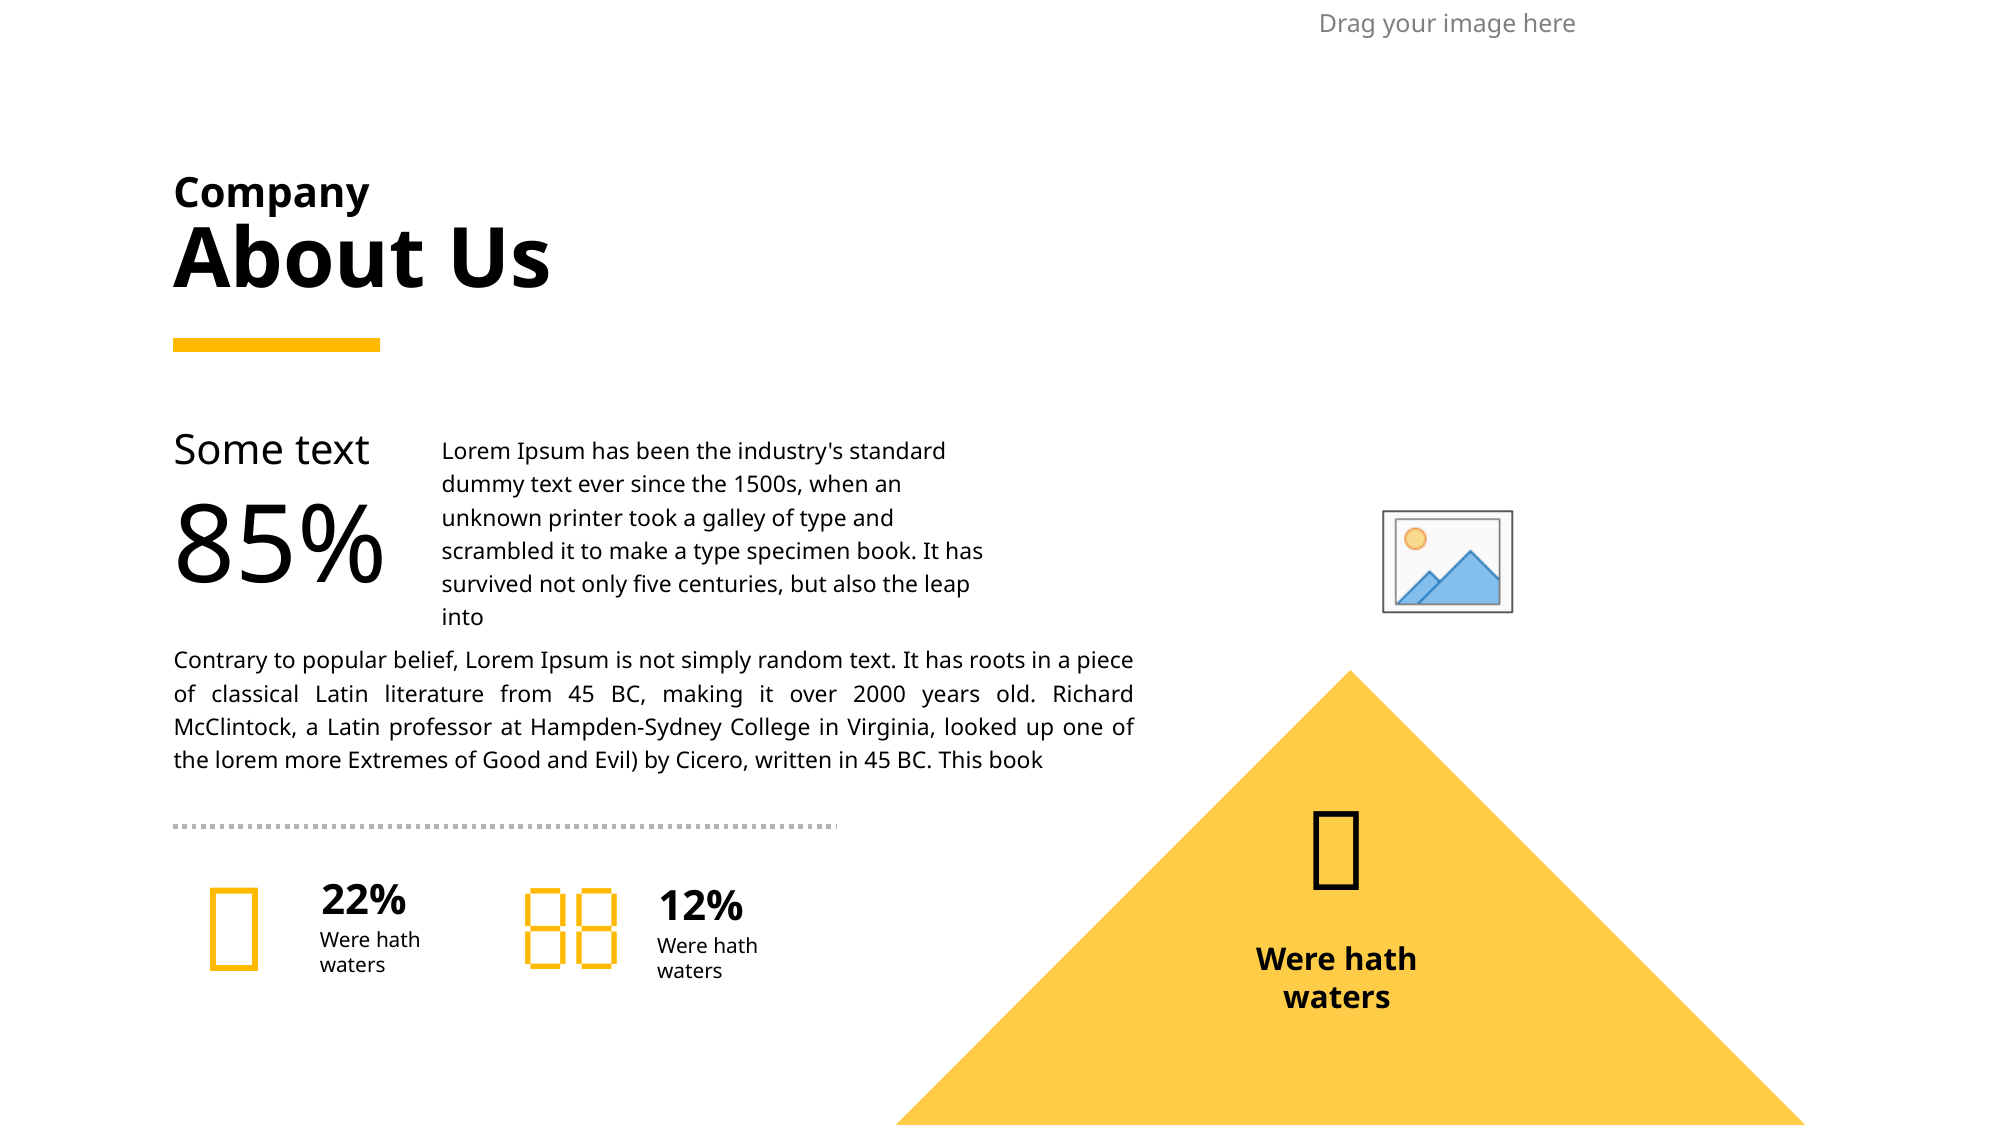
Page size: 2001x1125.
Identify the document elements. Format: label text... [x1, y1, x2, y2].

text_box  [502, 851, 641, 999]
text_box Were hath waters [642, 925, 812, 991]
text_box 12% [643, 871, 784, 925]
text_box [158, 415, 442, 614]
text_box [172, 337, 381, 353]
text_box Company About Us [158, 121, 602, 312]
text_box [182, 846, 475, 1004]
text_box Lorem Ipsum has been the industry's standard dummy text ever since the 1500s, when an unknown printer took a galley of type and scrambled it to make a type specimen book. It has survived not only five centuries, but also the leap into [426, 423, 895, 632]
picture [895, 0, 2000, 1125]
text_box Contrary to popular belief, Lorem Ipsum is not simply random text. It has roots in a piece of classical Latin literature from 45 BC, making it over 2000 years old. Richard McClintock, a Latin professor at Hampden-Sydney College in Virginia, looked up one of the lorem more Extremes of Good and Evil) by Cicero, written in 45 BC. This book [158, 632, 895, 781]
